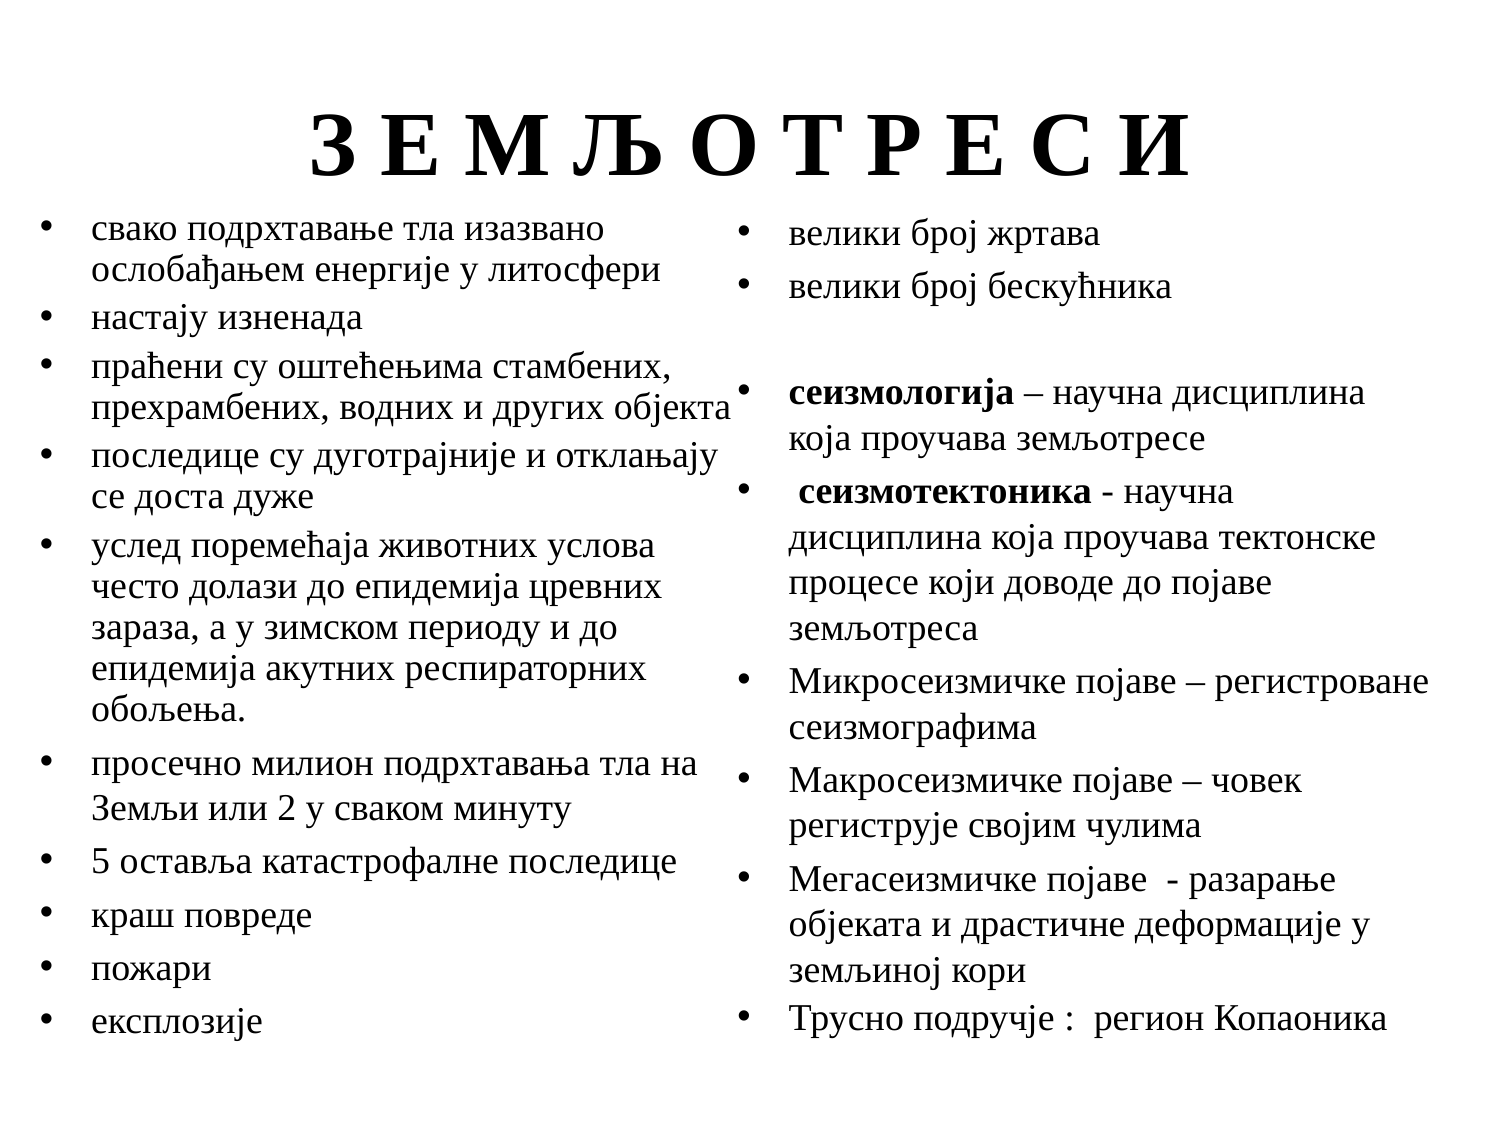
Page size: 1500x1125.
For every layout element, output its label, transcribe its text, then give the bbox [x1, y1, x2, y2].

title З Е М Љ О Т Р Е С И [75, 45, 1425, 200]
list свако подрхтавање тла изазвано ослобађањем енергије у литосфери настају изненада праћени су оштећењима стамбених, прехрамбених, водних и других објекта последице су дуготрајније и отклањају се доста дуже услед поремећаја животних услова често долази до епидемија цревних зараза, а у зимском периоду и до епидемија акутних респираторних обољења. просечно милион подрхтавања тла на Земљи или 2 у сваком минуту 5 оставља катастрофалне последице краш повреде пожари експлозије велики број жртава велики број бескућника сеизмологија – научна дисциплина која проучава земљотресе сеизмотектоника - научна дисциплина која проучава тектонске процесе који доводе до појаве земљотреса Микросеизмичке појаве – регистроване сеизмографима Макросеизмичке појаве – човек региструје својим чулима Мегасеизмичке појаве - разарање објеката и драстичне деформације у земљиној кори Труснo подручјe : регион Копаоника [24, 200, 1450, 1088]
